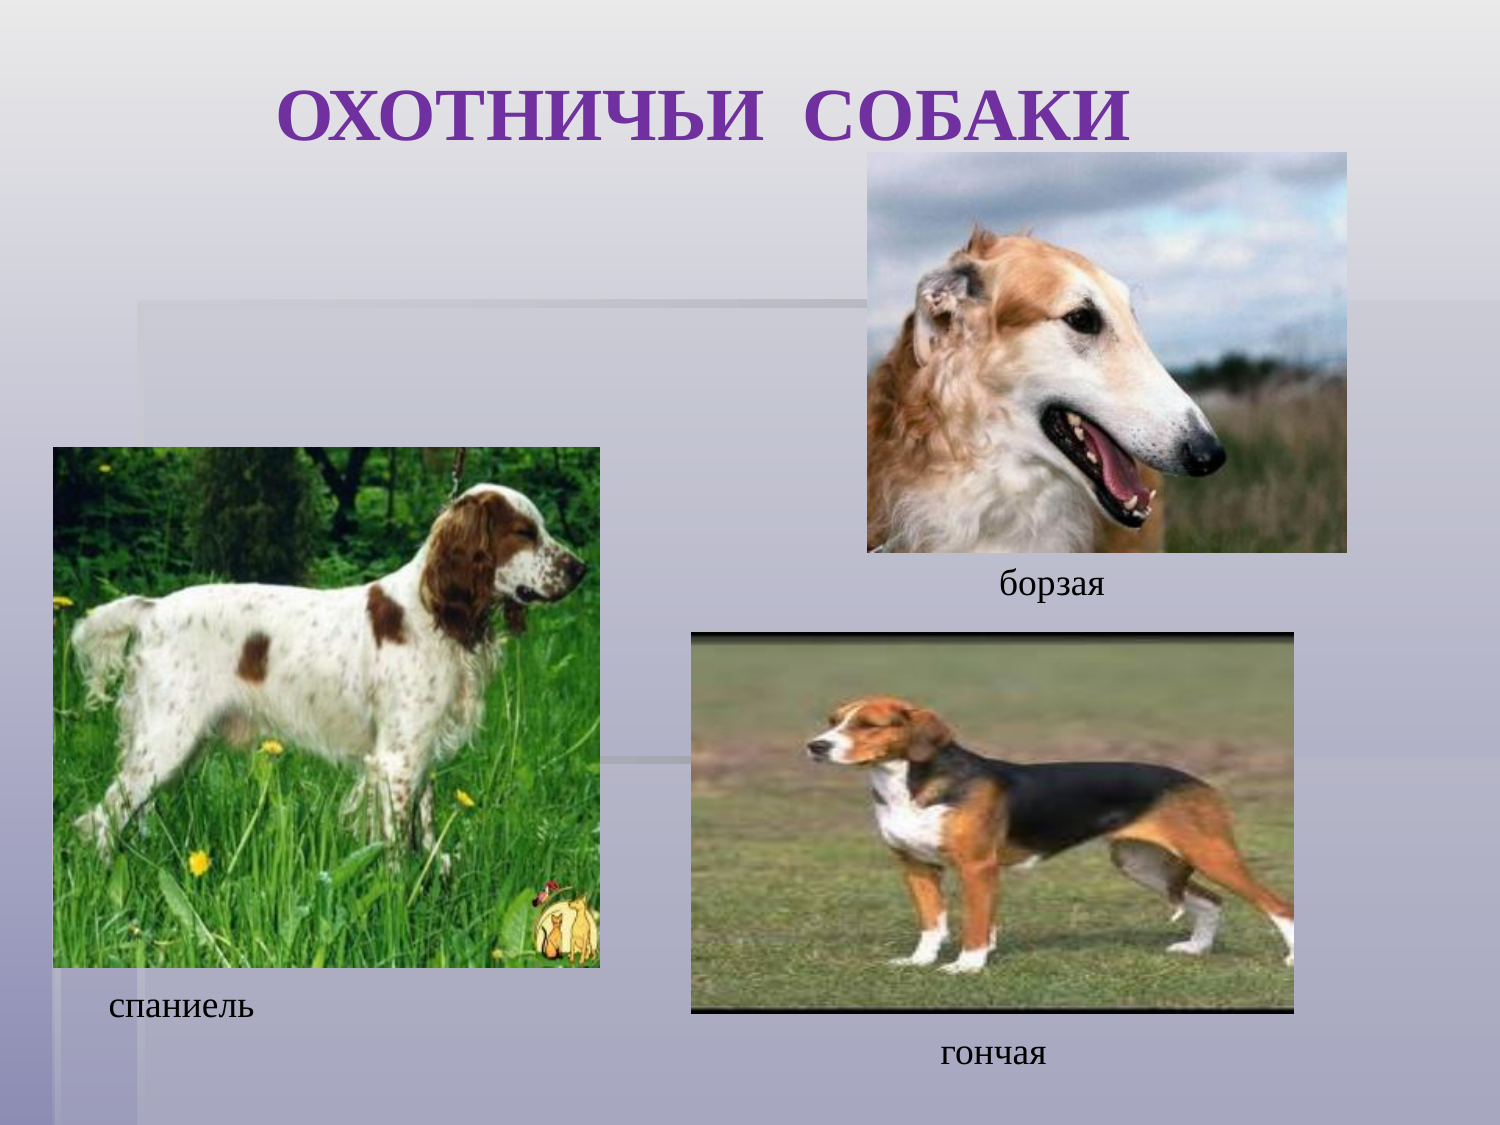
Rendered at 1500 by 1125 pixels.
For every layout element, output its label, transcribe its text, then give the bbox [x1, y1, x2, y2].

text_box спаниель [93, 977, 289, 1033]
text_box ОХОТНИЧЬИ СОБАКИ [58, 58, 1348, 164]
picture [691, 632, 1294, 1014]
text_box гончая [925, 1022, 1102, 1080]
picture [866, 152, 1347, 553]
picture [53, 446, 601, 968]
text_box борзая [984, 560, 1149, 611]
